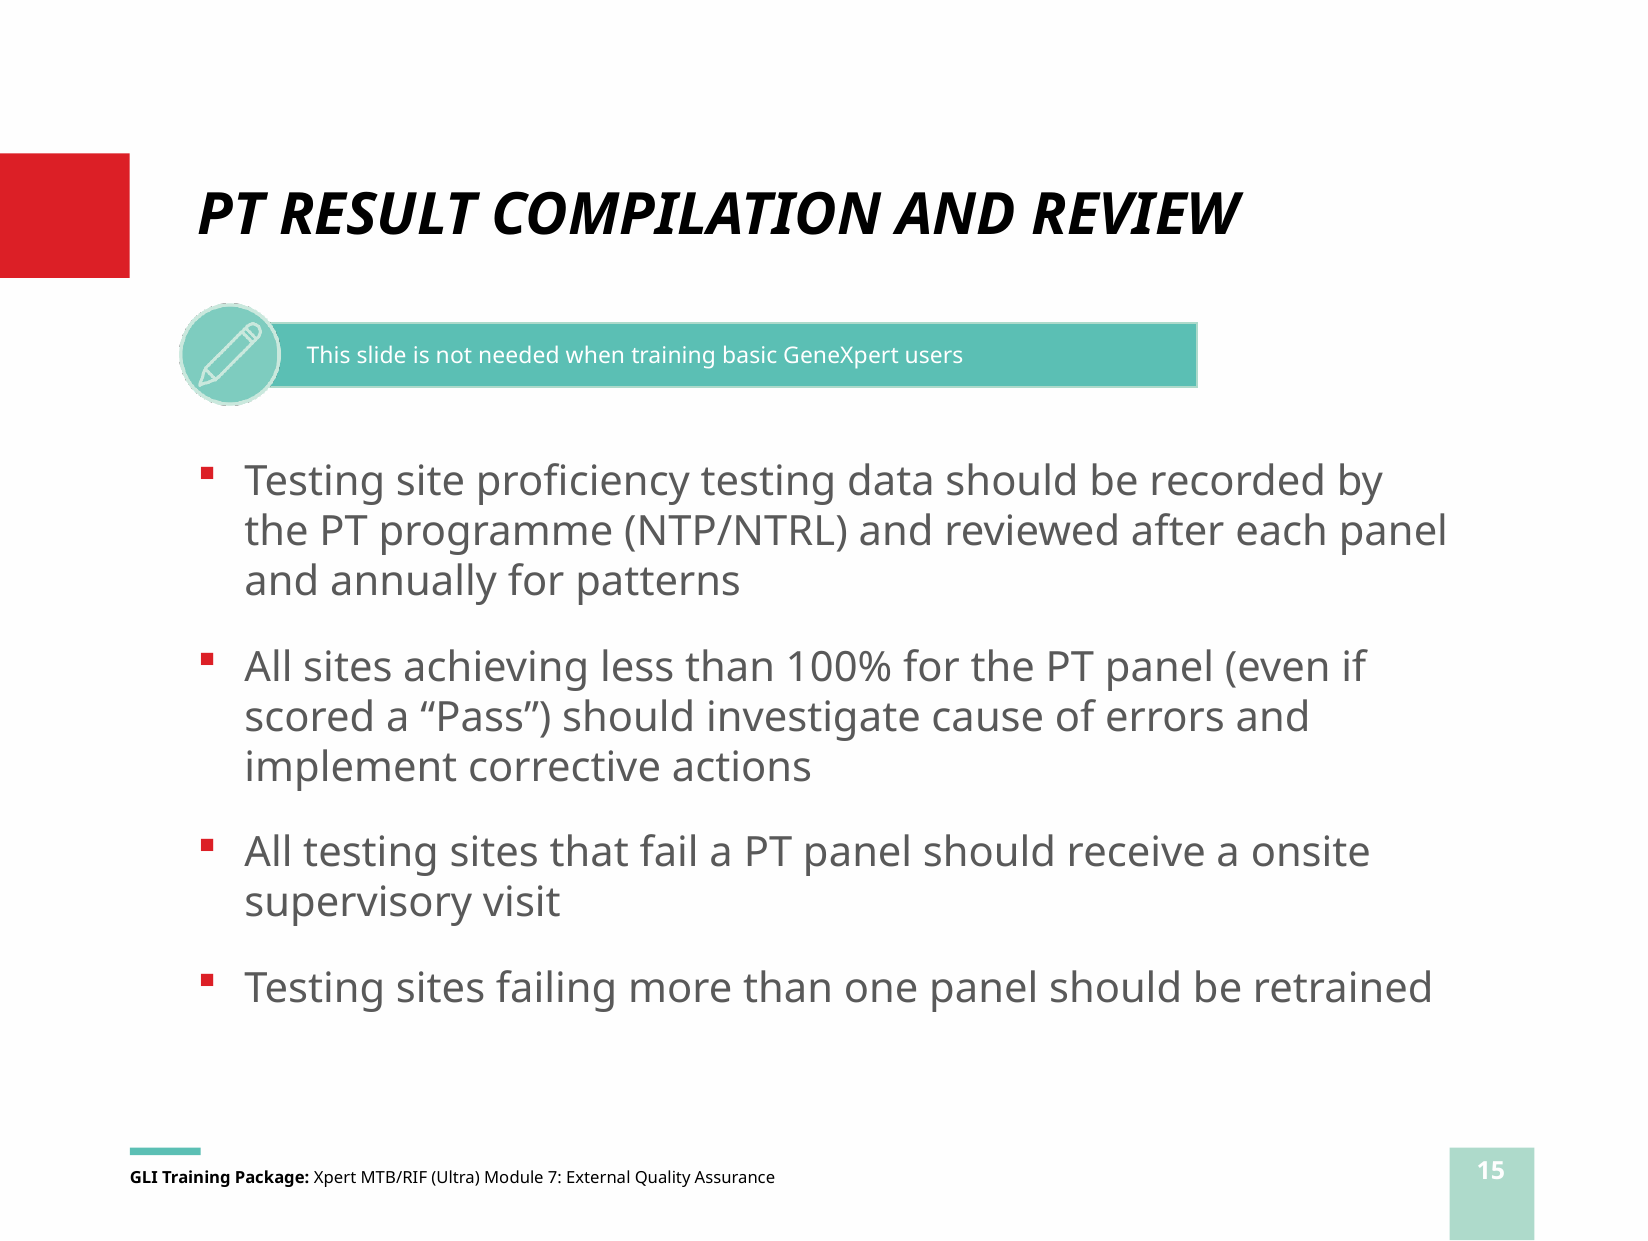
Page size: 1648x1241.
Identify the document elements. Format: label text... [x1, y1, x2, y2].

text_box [173, 297, 1308, 409]
title PT RESULT COMPILATION AND REVIEW [197, 153, 1450, 278]
list Testing site proficiency testing data should be recorded by the PT programme (NTP/NTRL) and reviewed after each panel and annually for patterns All sites achieving less than 100% for the PT panel (even if scored a “Pass”) should investigate cause of errors and implement corrective actions All testing sites that fail a PT panel should receive a onsite supervisory visit Testing sites failing more than one panel should be retrained [197, 453, 1450, 1147]
